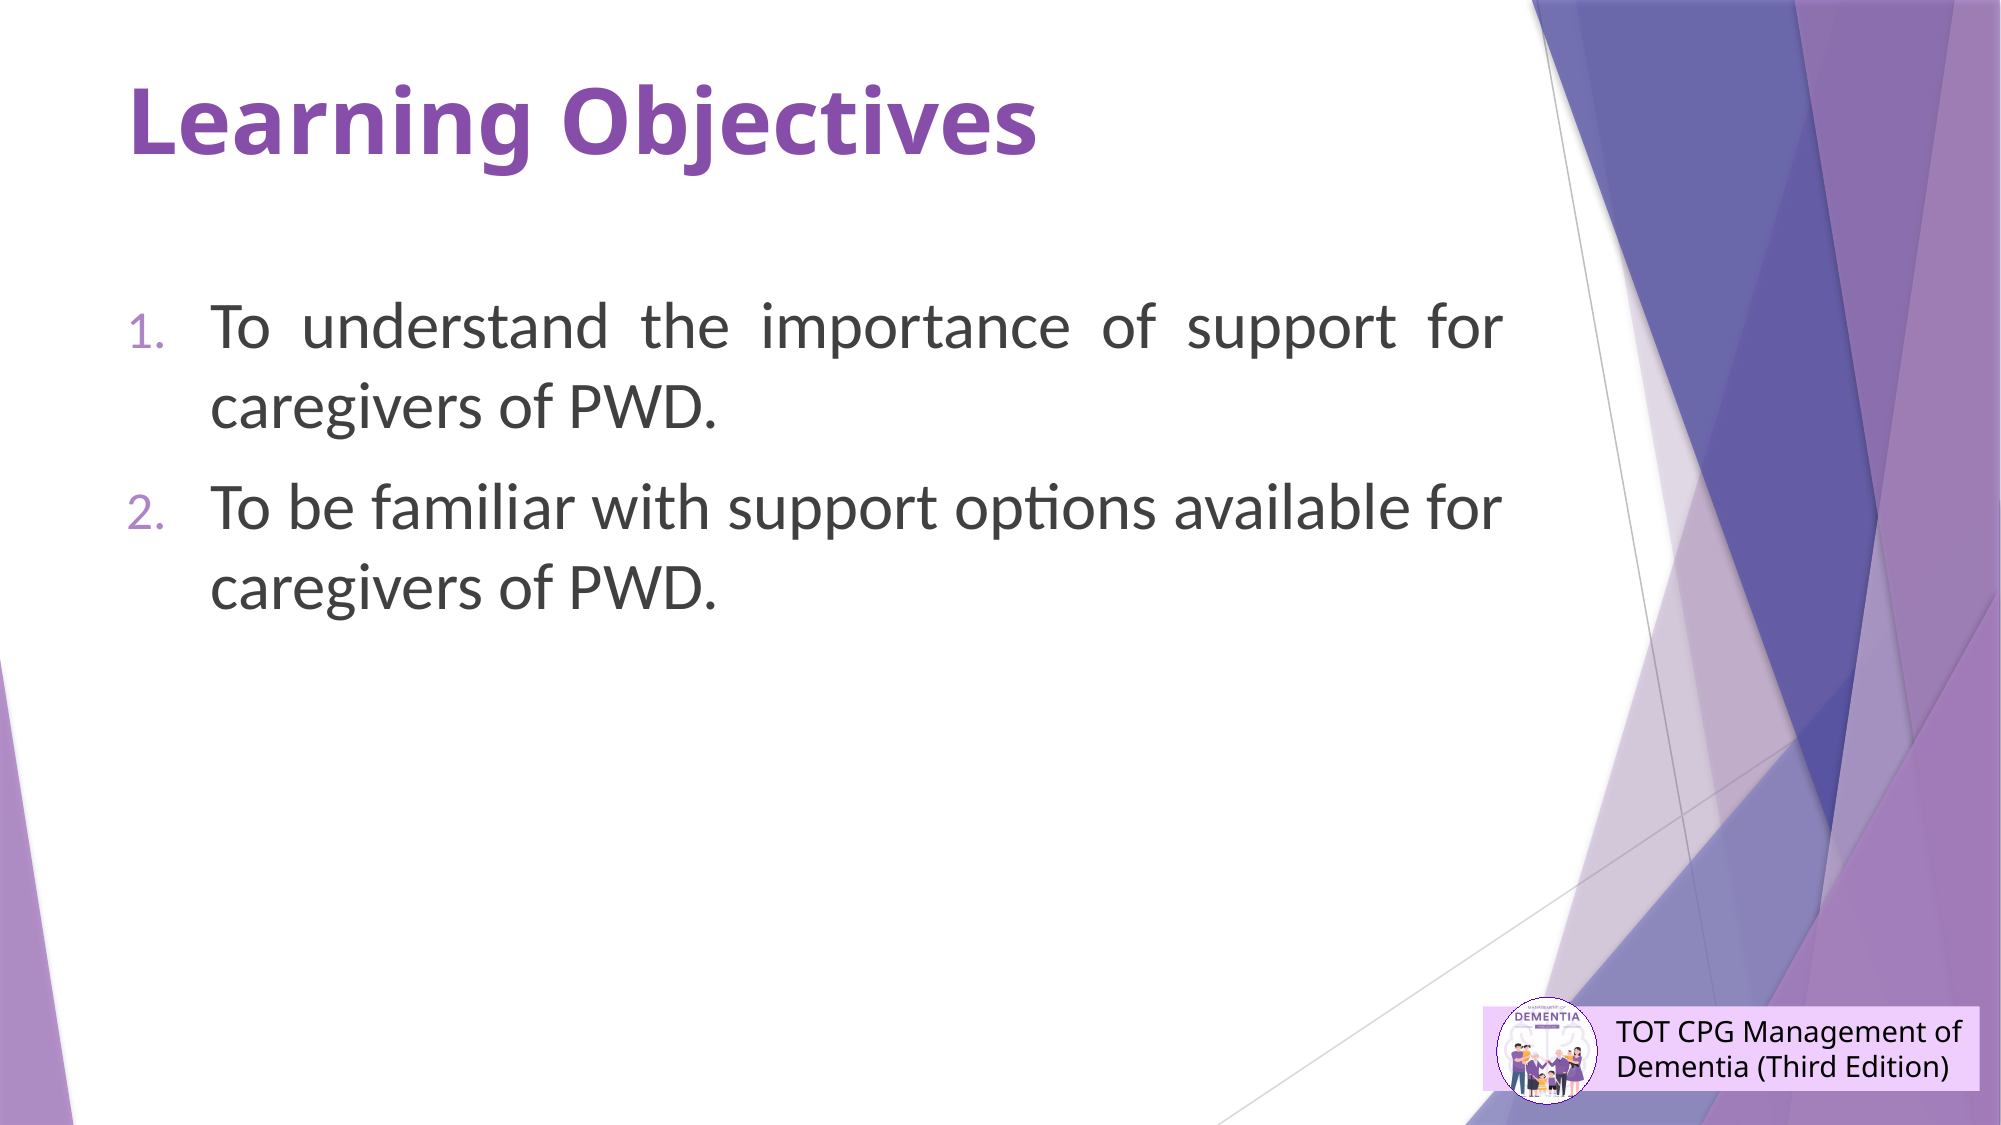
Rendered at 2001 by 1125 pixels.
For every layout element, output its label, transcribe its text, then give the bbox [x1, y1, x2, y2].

title Learning Objectives [111, 55, 1522, 265]
list To understand the importance of support for caregivers of PWD. To be familiar with support options available for caregivers of PWD. [111, 273, 1522, 911]
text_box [1482, 996, 1981, 1105]
